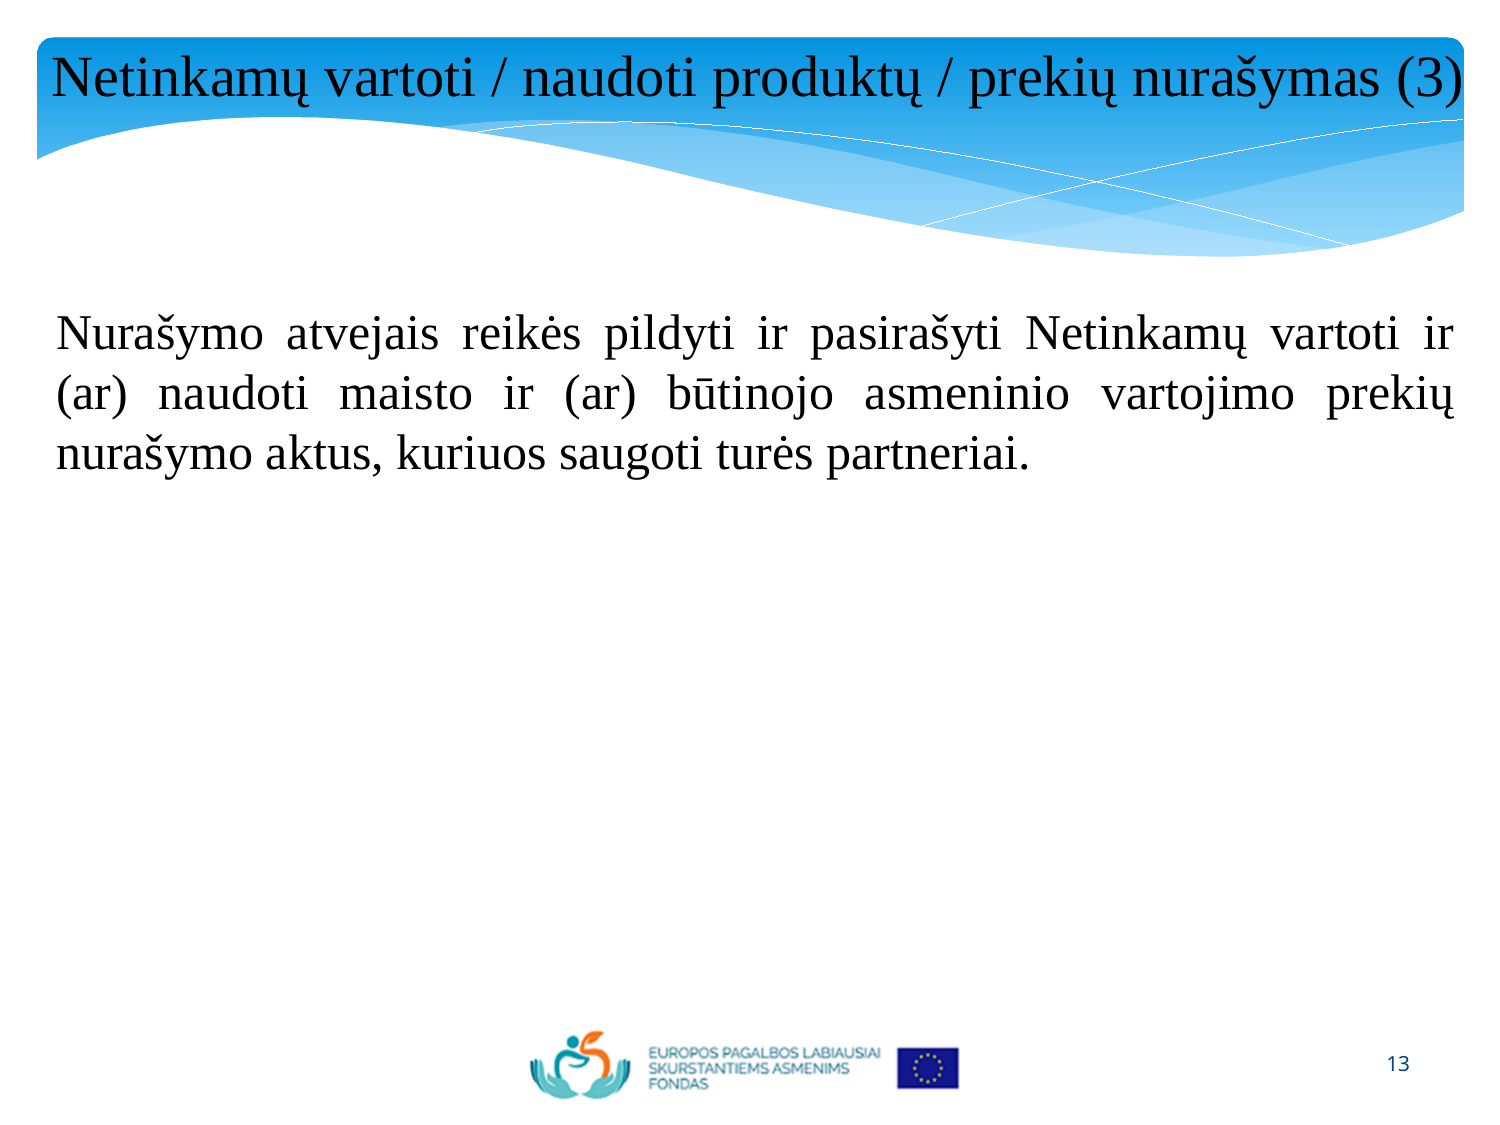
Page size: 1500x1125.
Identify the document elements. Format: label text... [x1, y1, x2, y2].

text_box Nurašymo atvejais reikės pildyti ir pasirašyti Netinkamų vartoti ir (ar) naudoti maisto ir (ar) būtinojo asmeninio vartojimo prekių nurašymo aktus, kuriuos saugoti turės partneriai. [41, 231, 1471, 547]
text_box [41, 217, 1447, 231]
picture [522, 1019, 970, 1110]
text_box Netinkamų vartoti / naudoti produktų / prekių nurašymas (3) [36, 30, 1500, 116]
slide_number 13 [1234, 1035, 1425, 1095]
